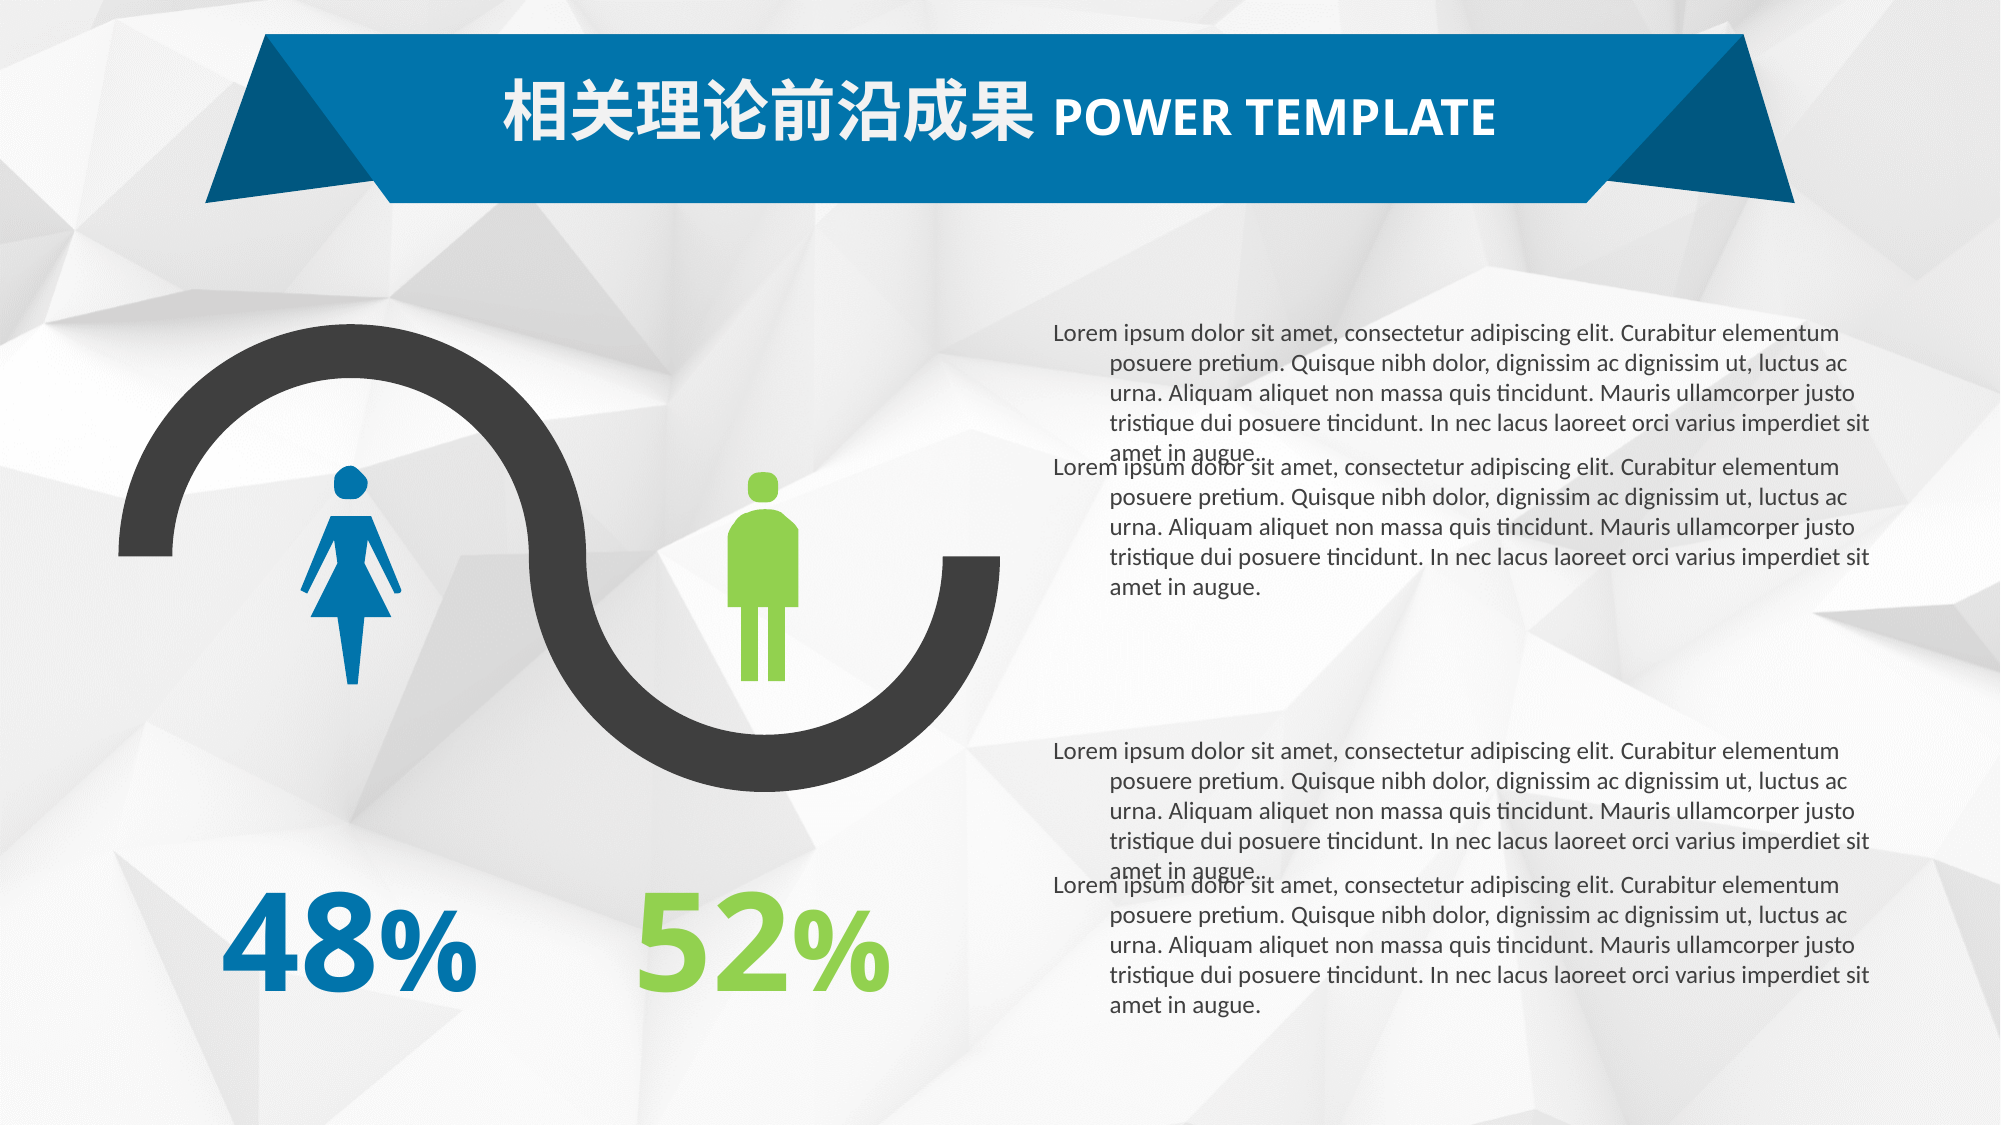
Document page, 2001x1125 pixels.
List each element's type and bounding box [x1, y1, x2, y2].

picture [0, 0, 2001, 1125]
text_box [118, 323, 1001, 1029]
text_box [204, 34, 1796, 204]
